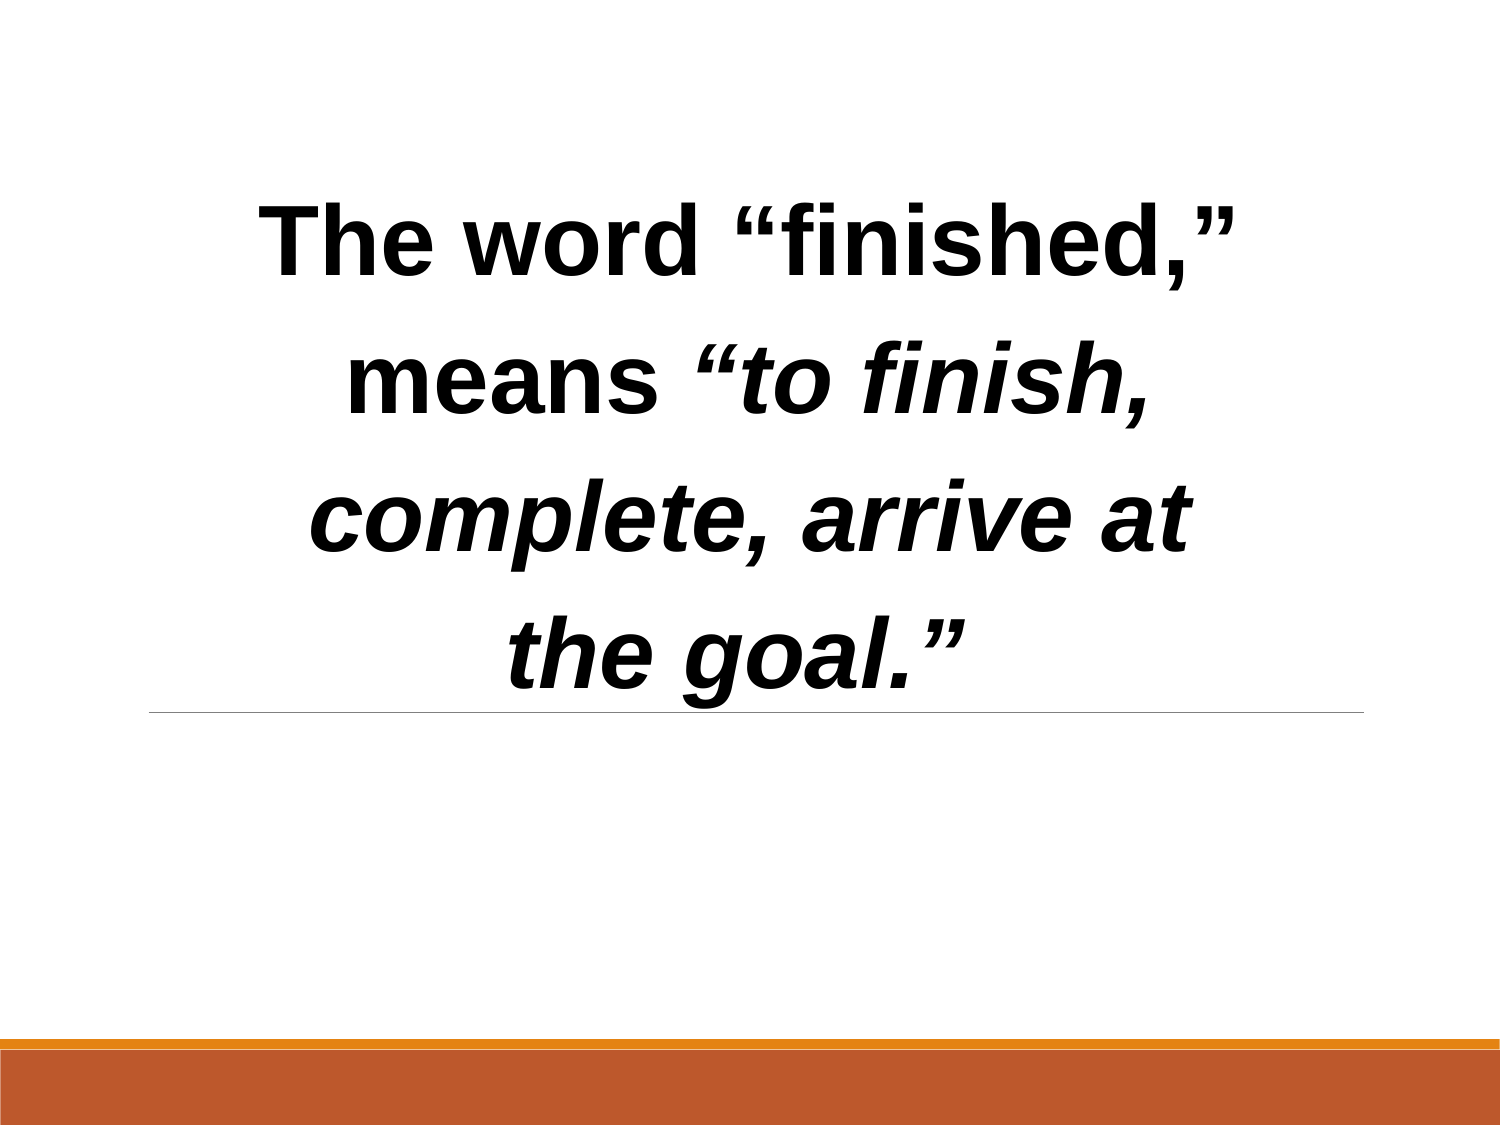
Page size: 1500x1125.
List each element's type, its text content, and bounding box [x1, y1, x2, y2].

text_box The word “finished,” means “to finish, complete, arrive at the goal.” [224, 149, 1275, 717]
